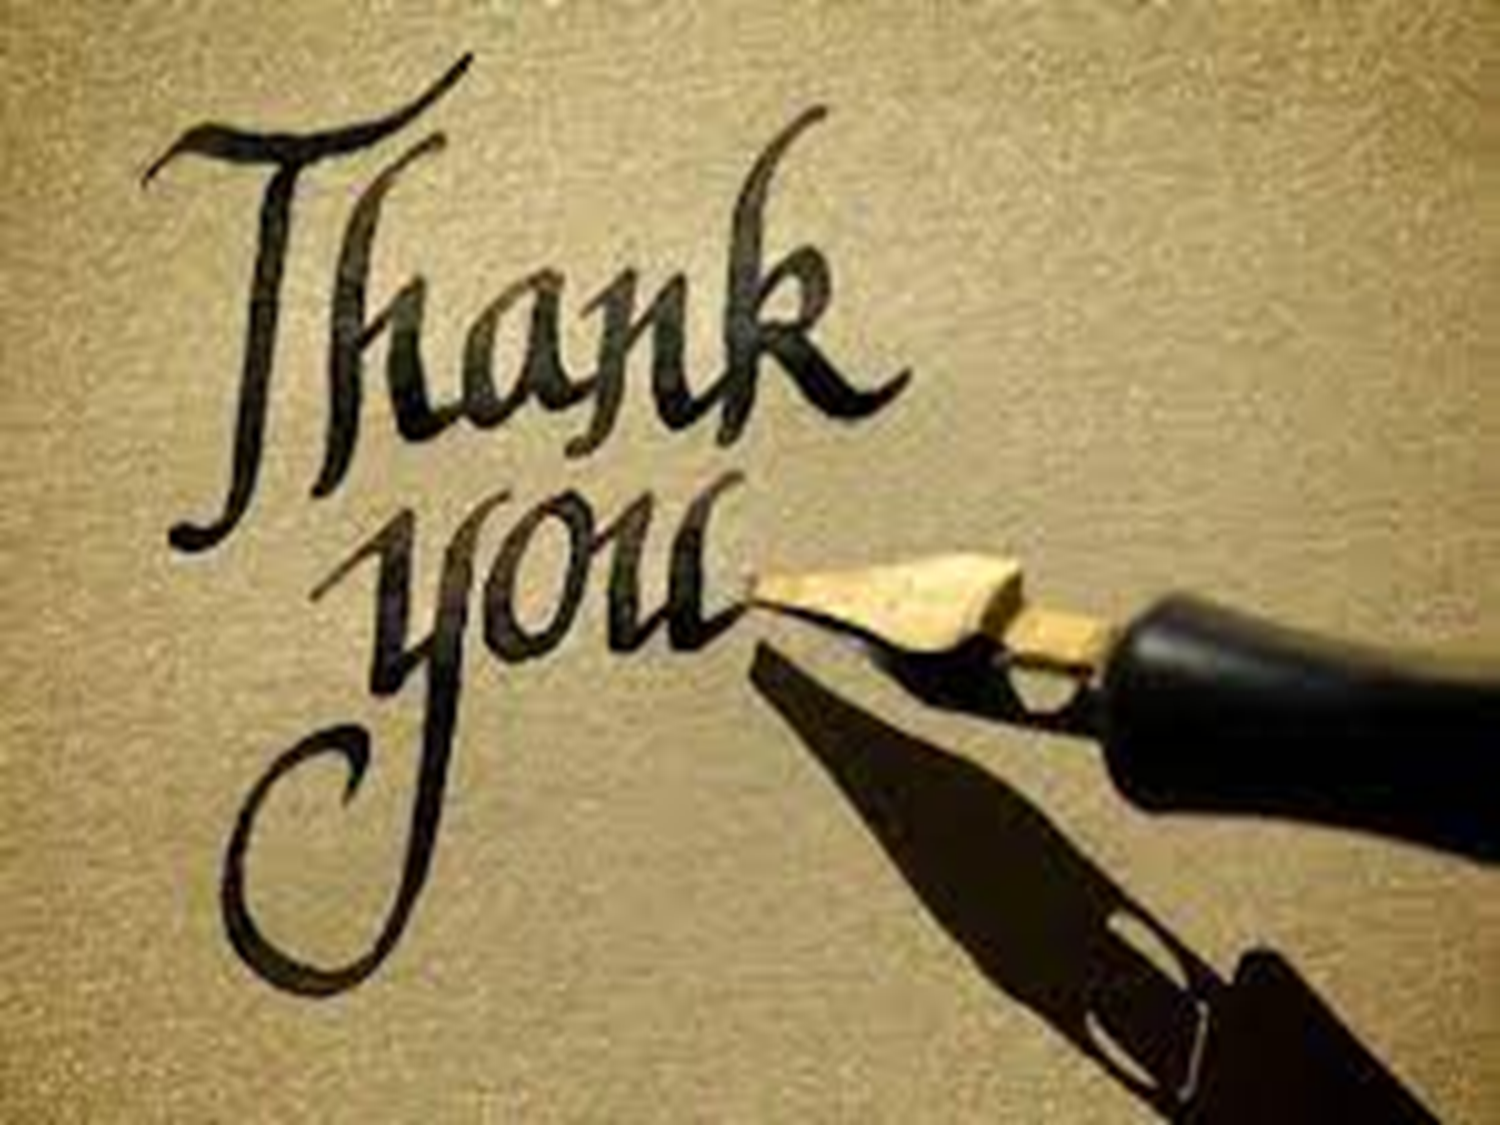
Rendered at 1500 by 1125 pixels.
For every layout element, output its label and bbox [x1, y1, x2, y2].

list [0, 0, 1500, 1125]
